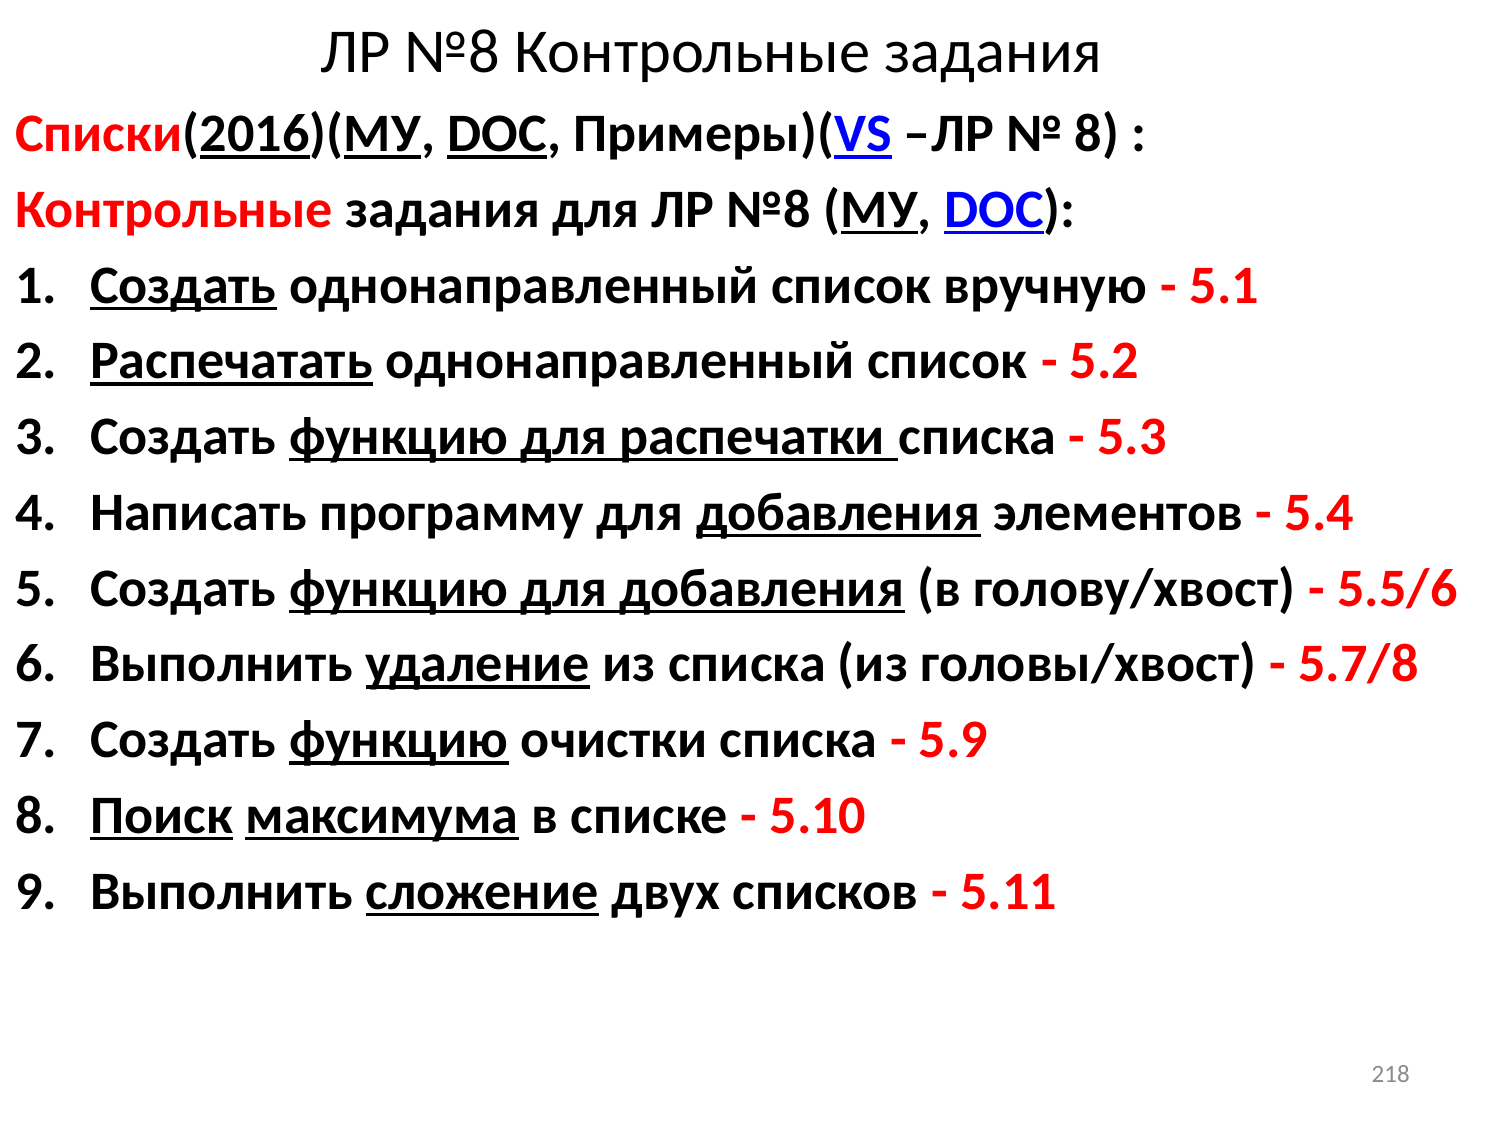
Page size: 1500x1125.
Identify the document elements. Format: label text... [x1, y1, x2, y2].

title ЛР №8 Контрольные задания [156, 0, 1282, 89]
slide_number 218 [1074, 1042, 1425, 1103]
text_box Списки(2016)(МУ, DOC, Примеры)(VS –ЛР № 8) : Контрольные задания для ЛР №8 (МУ, DOC): Создать однонаправленный список вручную - 5.1 Распечатать однонаправленный список - 5.2 Создать функцию для распечатки списка - 5.3 Написать программу для добавления элементов - 5.4 Создать функцию для добавления (в голову/хвост) - 5.5/6 Выполнить удаление из списка (из головы/хвост) - 5.7/8 Создать функцию очистки списка - 5.9 Поиск максимума в списке - 5.10 Выполнить сложение двух списков - 5.11 [0, 89, 1495, 1012]
